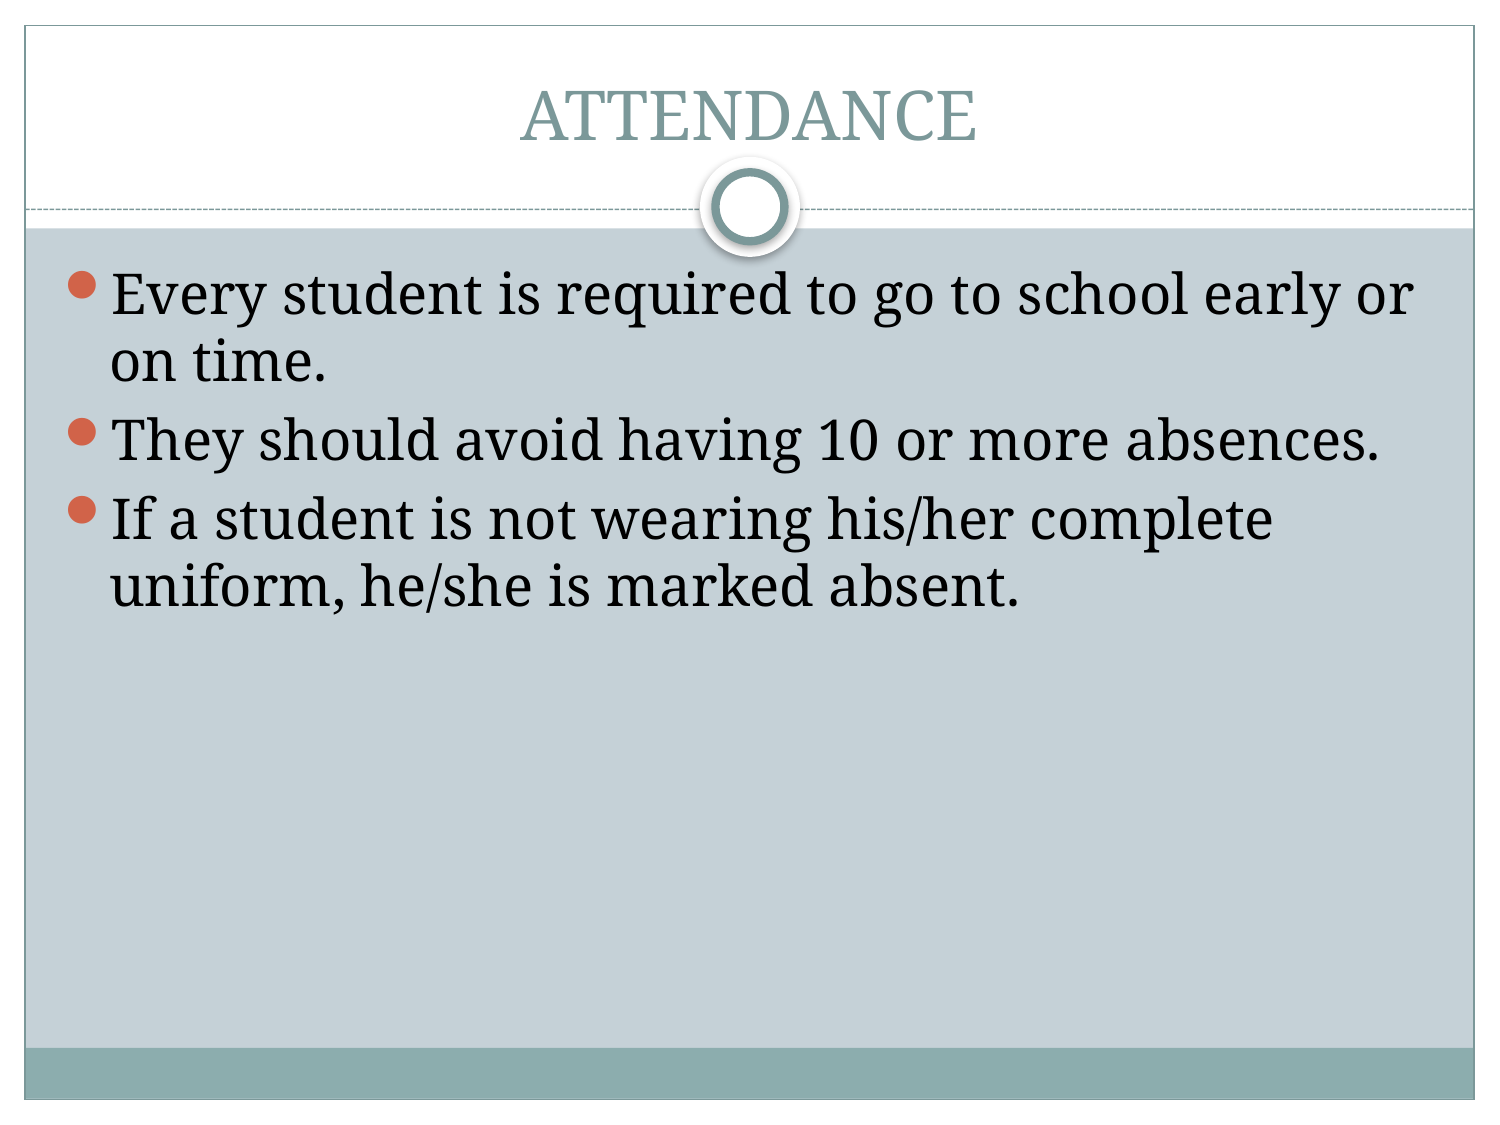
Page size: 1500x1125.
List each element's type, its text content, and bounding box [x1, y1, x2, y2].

title ATTENDANCE [49, 37, 1450, 162]
list Every student is required to go to school early or on time. They should avoid having 10 or more absences. If a student is not wearing his/her complete uniform, he/she is marked absent. [49, 250, 1445, 1001]
